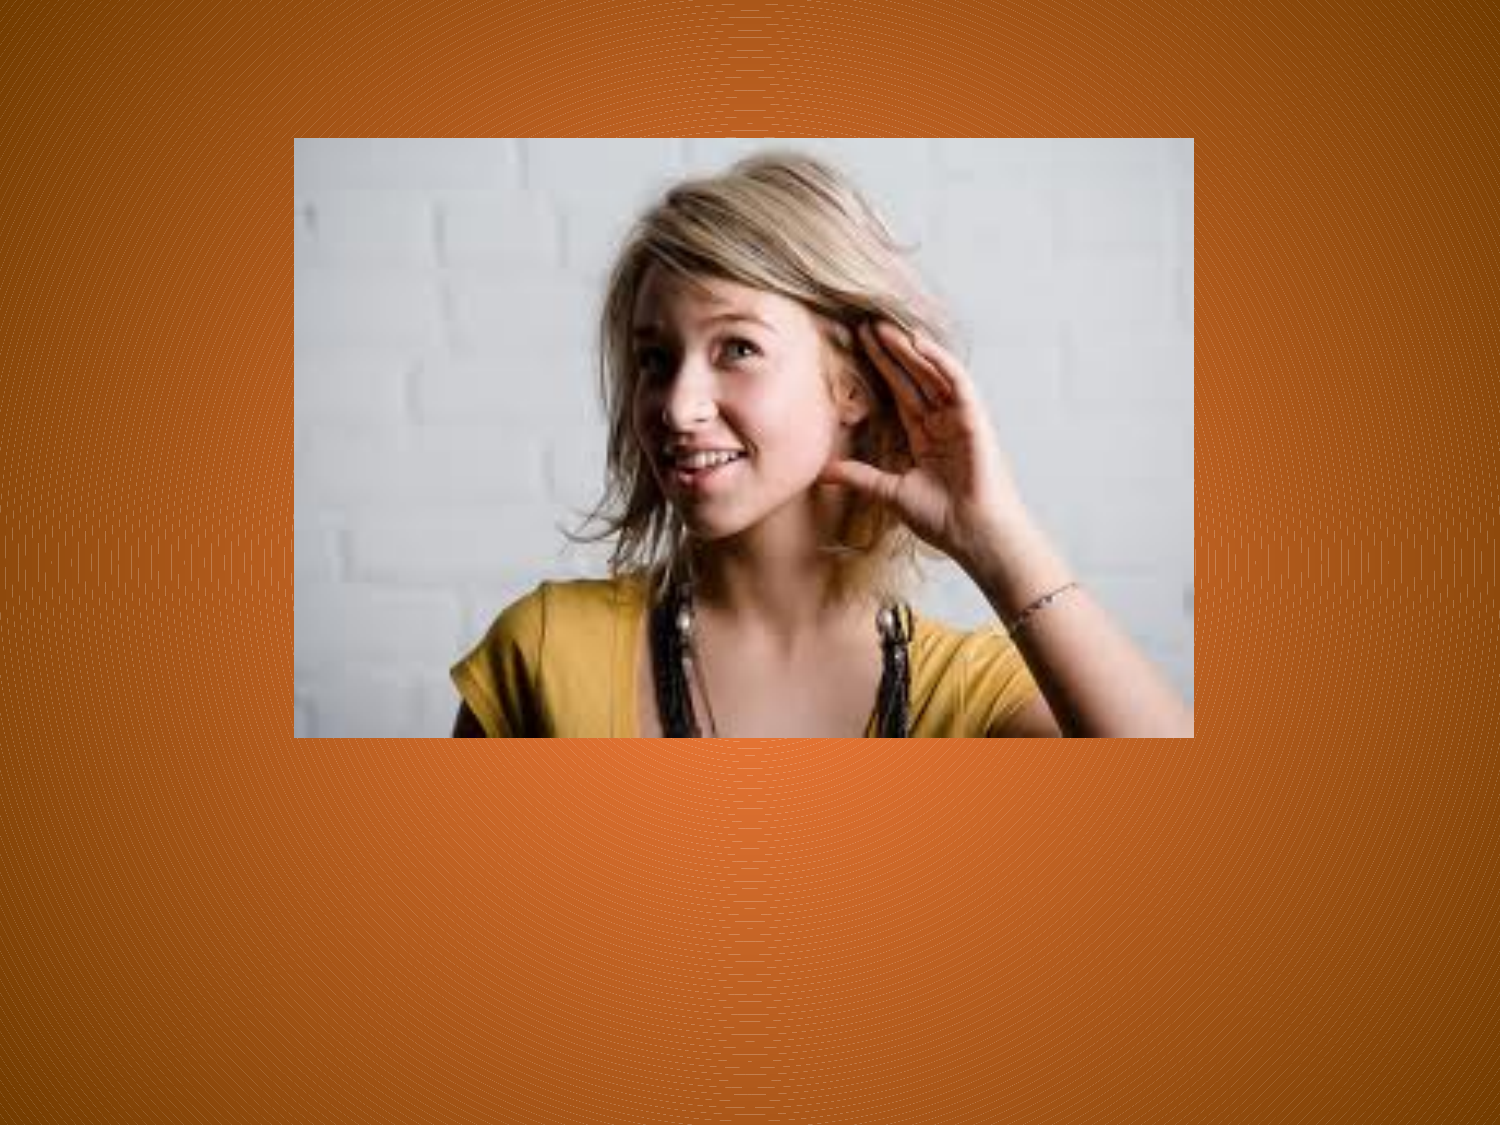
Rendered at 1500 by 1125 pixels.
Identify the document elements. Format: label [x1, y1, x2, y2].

picture [293, 100, 1195, 776]
